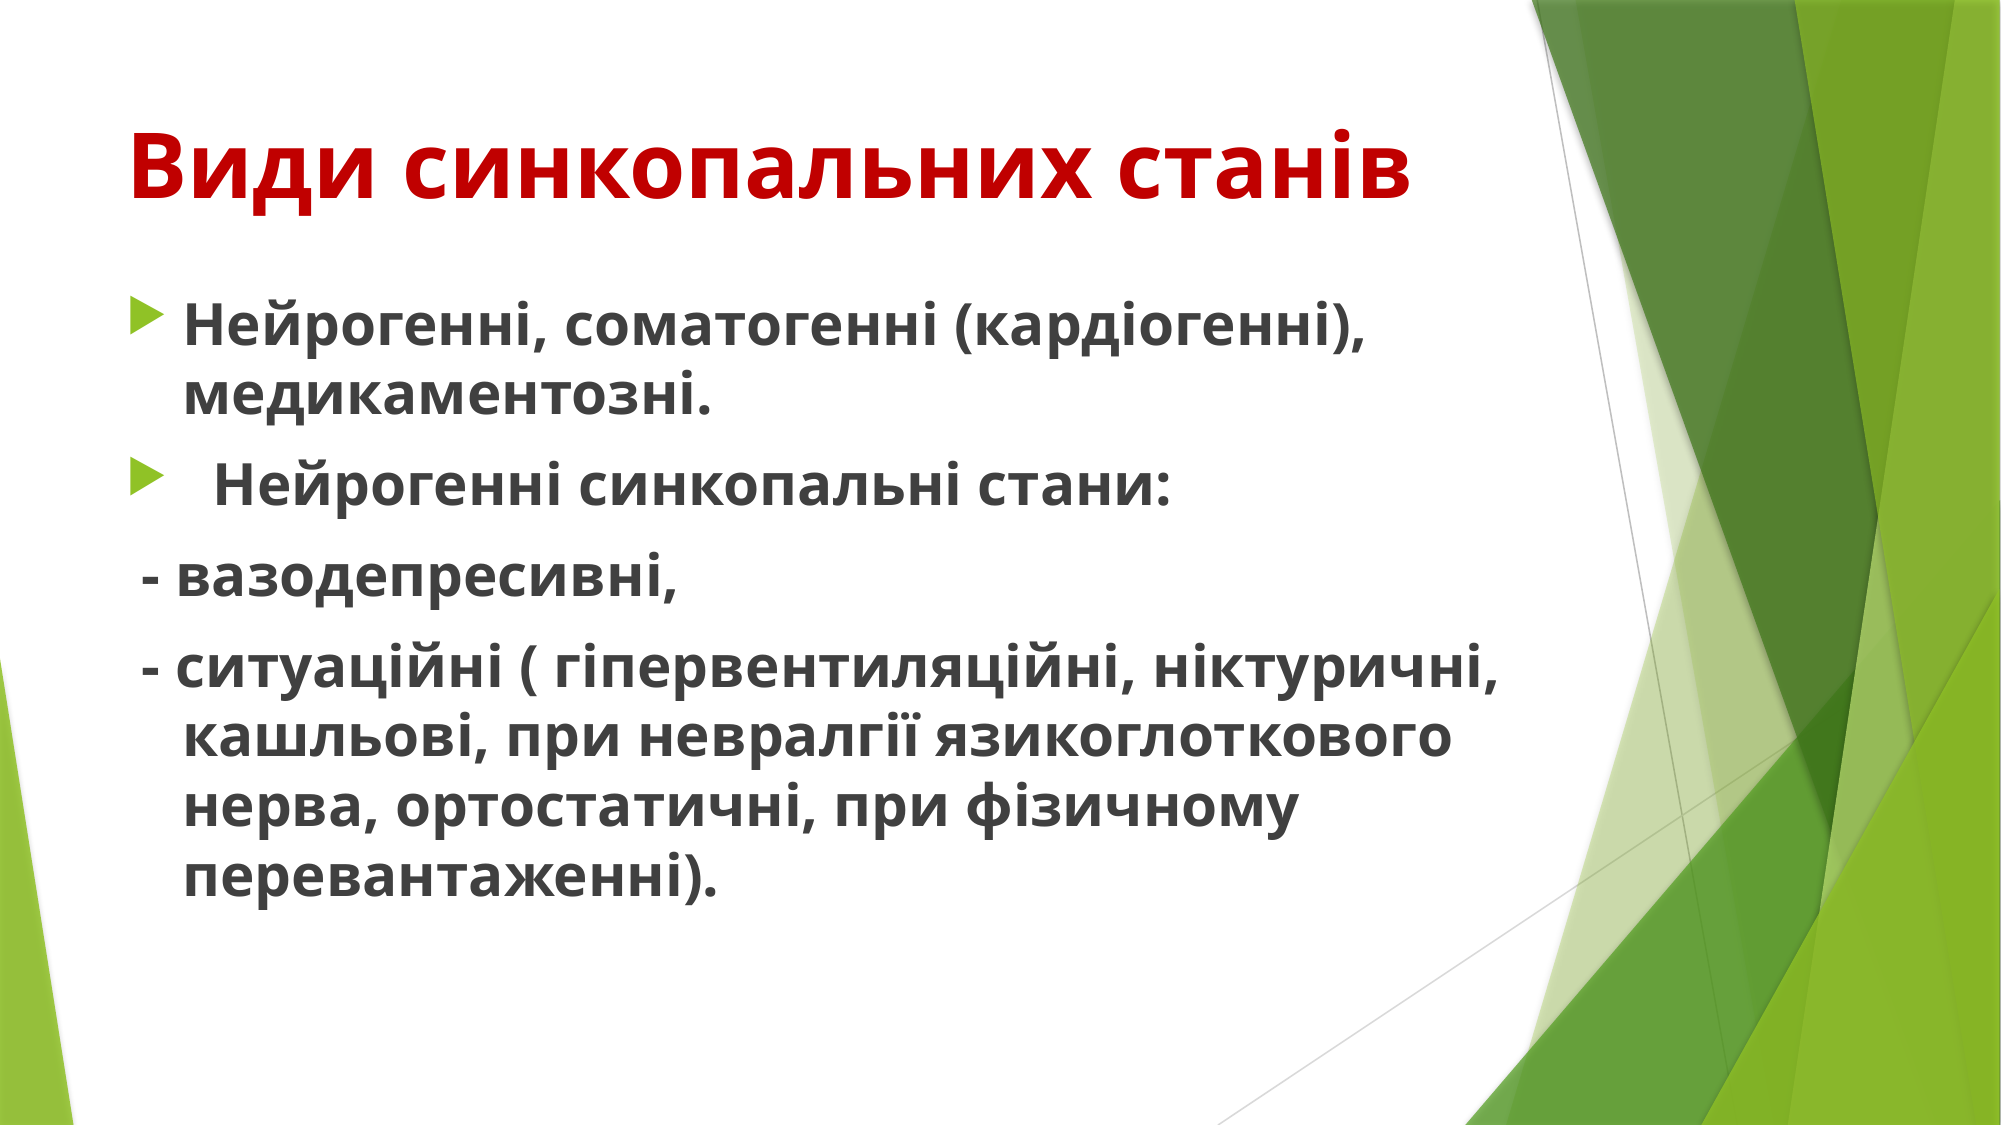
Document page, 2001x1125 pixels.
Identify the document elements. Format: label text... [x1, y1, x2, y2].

list Нейрогенні, соматогенні (кардіогенні), медикаментозні. Нейрогенні синкопальні стани: - вазодепресивні, - ситуаційні ( гіпервентиляційні, ніктуричні, кашльові, при невралгії язикоглоткового нерва, ортостатичні, при фізичному перевантаженні). [111, 279, 1522, 992]
title Види синкопальних станів [111, 99, 1522, 279]
